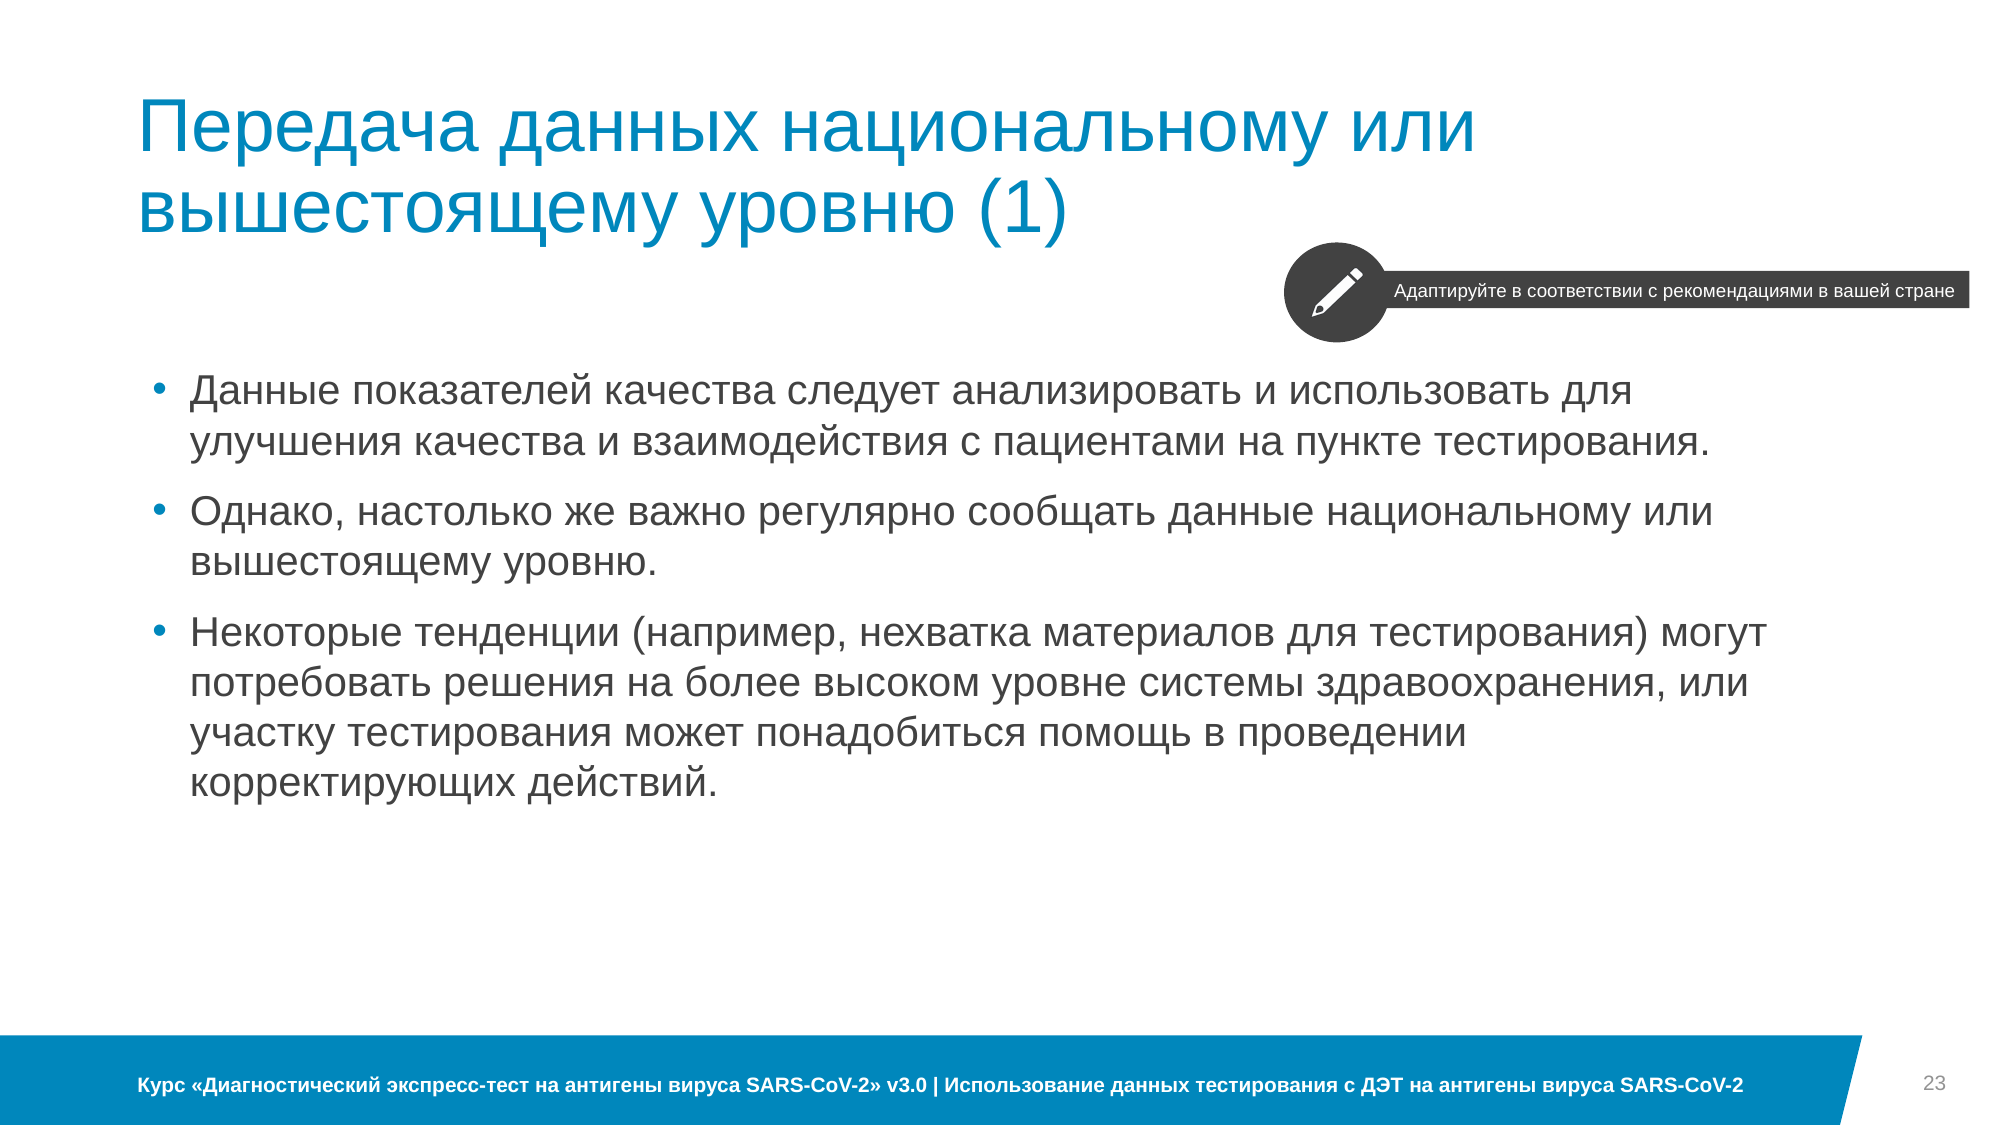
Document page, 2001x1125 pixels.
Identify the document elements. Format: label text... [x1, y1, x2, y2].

title Передача данных национальному или вышестоящему уровню (1) [137, 94, 1863, 250]
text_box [1285, 243, 1970, 342]
list Данные показателей качества следует анализировать и использовать для улучшения качества и взаимодействия с пациентами на пункте тестирования. Однако, настолько же важно регулярно сообщать данные национальному или вышестоящему уровню. Некоторые тенденции (например, нехватка материалов для тестирования) могут потребовать решения на более высоком уровне системы здравоохранения, или участку тестирования может понадобиться помощь в проведении корректирующих действий. [137, 284, 1799, 1014]
slide_number 23 [1862, 1035, 1947, 1125]
footer Курс «Диагностический экспресс-тест на антигены вируса SARS-CoV-2» v3.0 | Использование данных тестирования с ДЭТ на антигены вируса SARS-CoV-2 [137, 1042, 1815, 1125]
